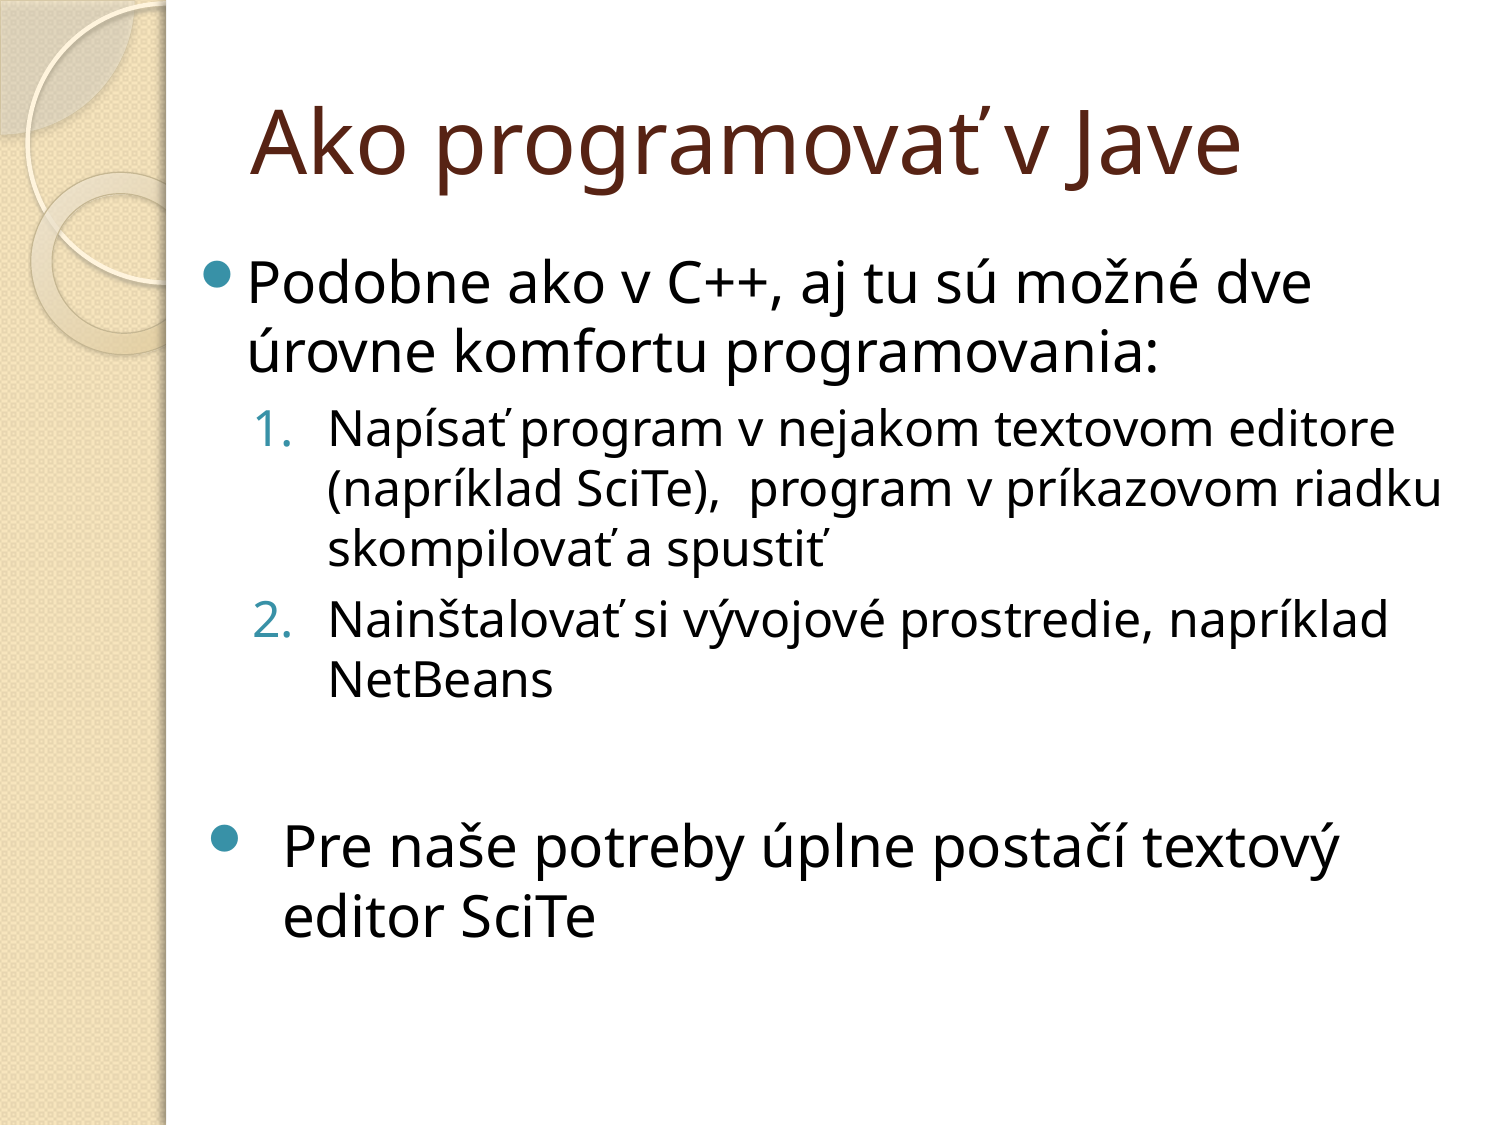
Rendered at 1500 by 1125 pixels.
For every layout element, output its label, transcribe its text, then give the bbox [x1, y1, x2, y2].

title Ako programovať v Jave [235, 45, 1466, 233]
list Podobne ako v C++, aj tu sú možné dve úrovne komfortu programovania: Napísať program v nejakom textovom editore (napríklad SciTe), program v príkazovom riadku skompilovať a spustiť Nainštalovať si vývojové prostredie, napríklad NetBeans Pre naše potreby úplne postačí textový editor SciTe [171, 237, 1500, 1125]
